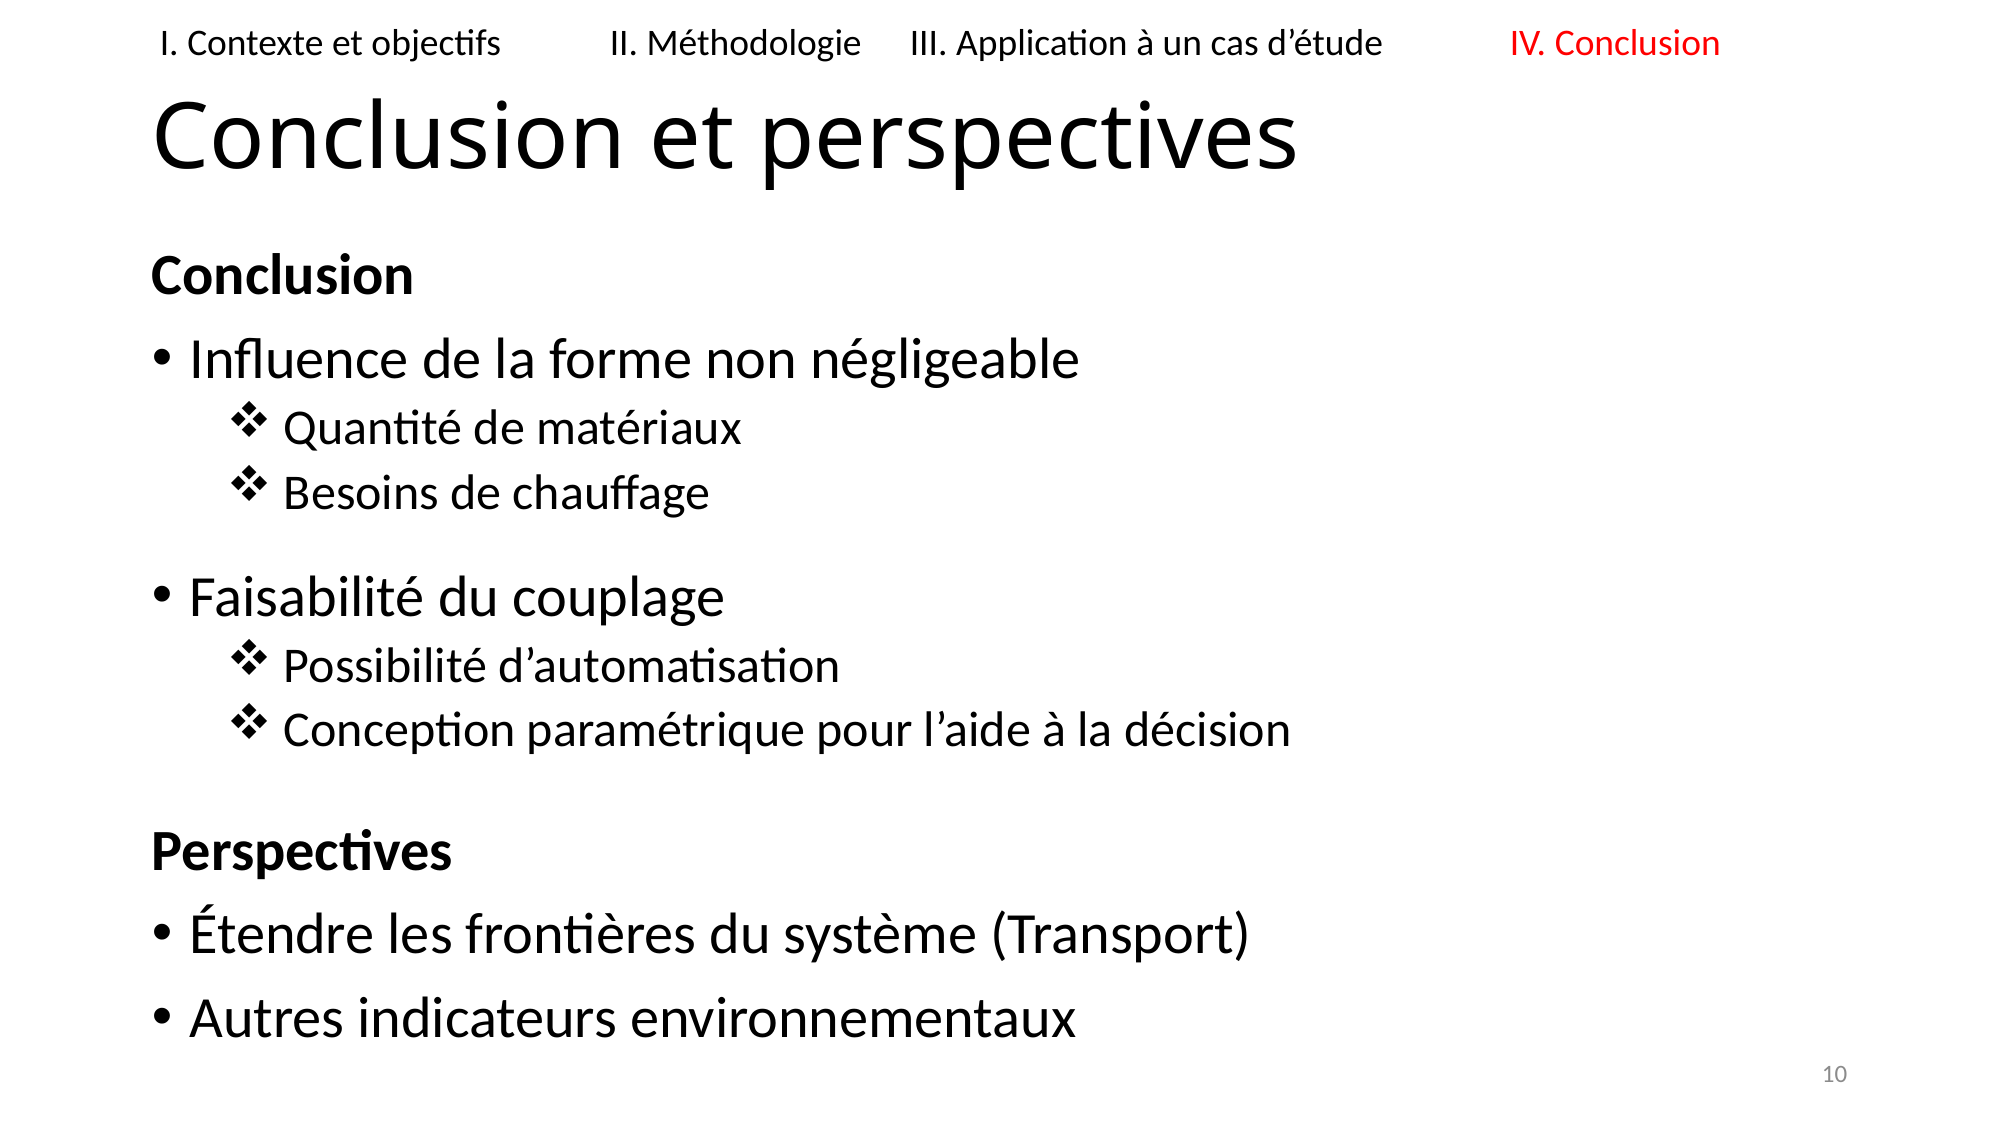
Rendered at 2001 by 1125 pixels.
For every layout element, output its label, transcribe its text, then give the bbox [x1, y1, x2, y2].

text_box I. Contexte et objectifs II. Méthodologie III. Application à un cas d’étude IV. Conclusion [144, 10, 1736, 71]
slide_number 10 [1412, 1042, 1863, 1103]
list Conclusion Influence de la forme non négligeable Quantité de matériaux Besoins de chauffage Faisabilité du couplage Possibilité d’automatisation Conception paramétrique pour l’aide à la décision Perspectives Étendre les frontières du système (Transport) Autres indicateurs environnementaux [136, 237, 1862, 1073]
title Conclusion et perspectives [136, 71, 1862, 208]
